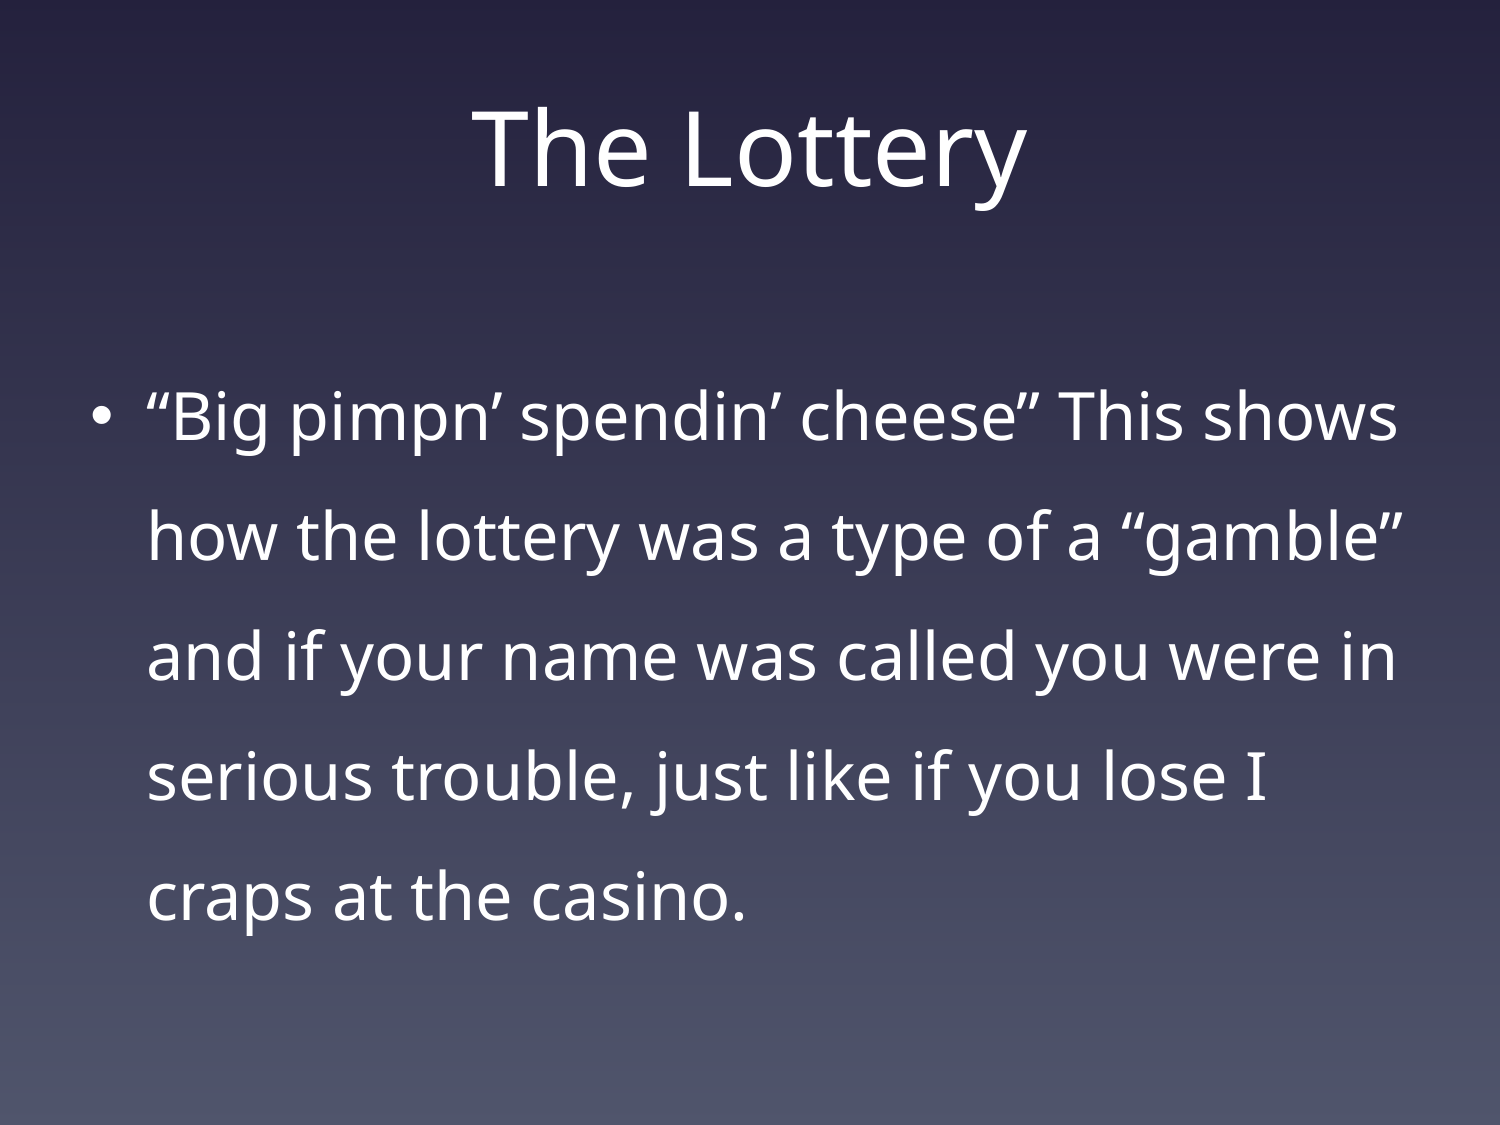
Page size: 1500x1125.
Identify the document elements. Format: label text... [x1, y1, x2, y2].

title The Lottery [75, 75, 1425, 262]
list “Big pimpn’ spendin’ cheese” This shows how the lottery was a type of a “gamble” and if your name was called you were in serious trouble, just like if you lose I craps at the casino. [75, 262, 1425, 1005]
